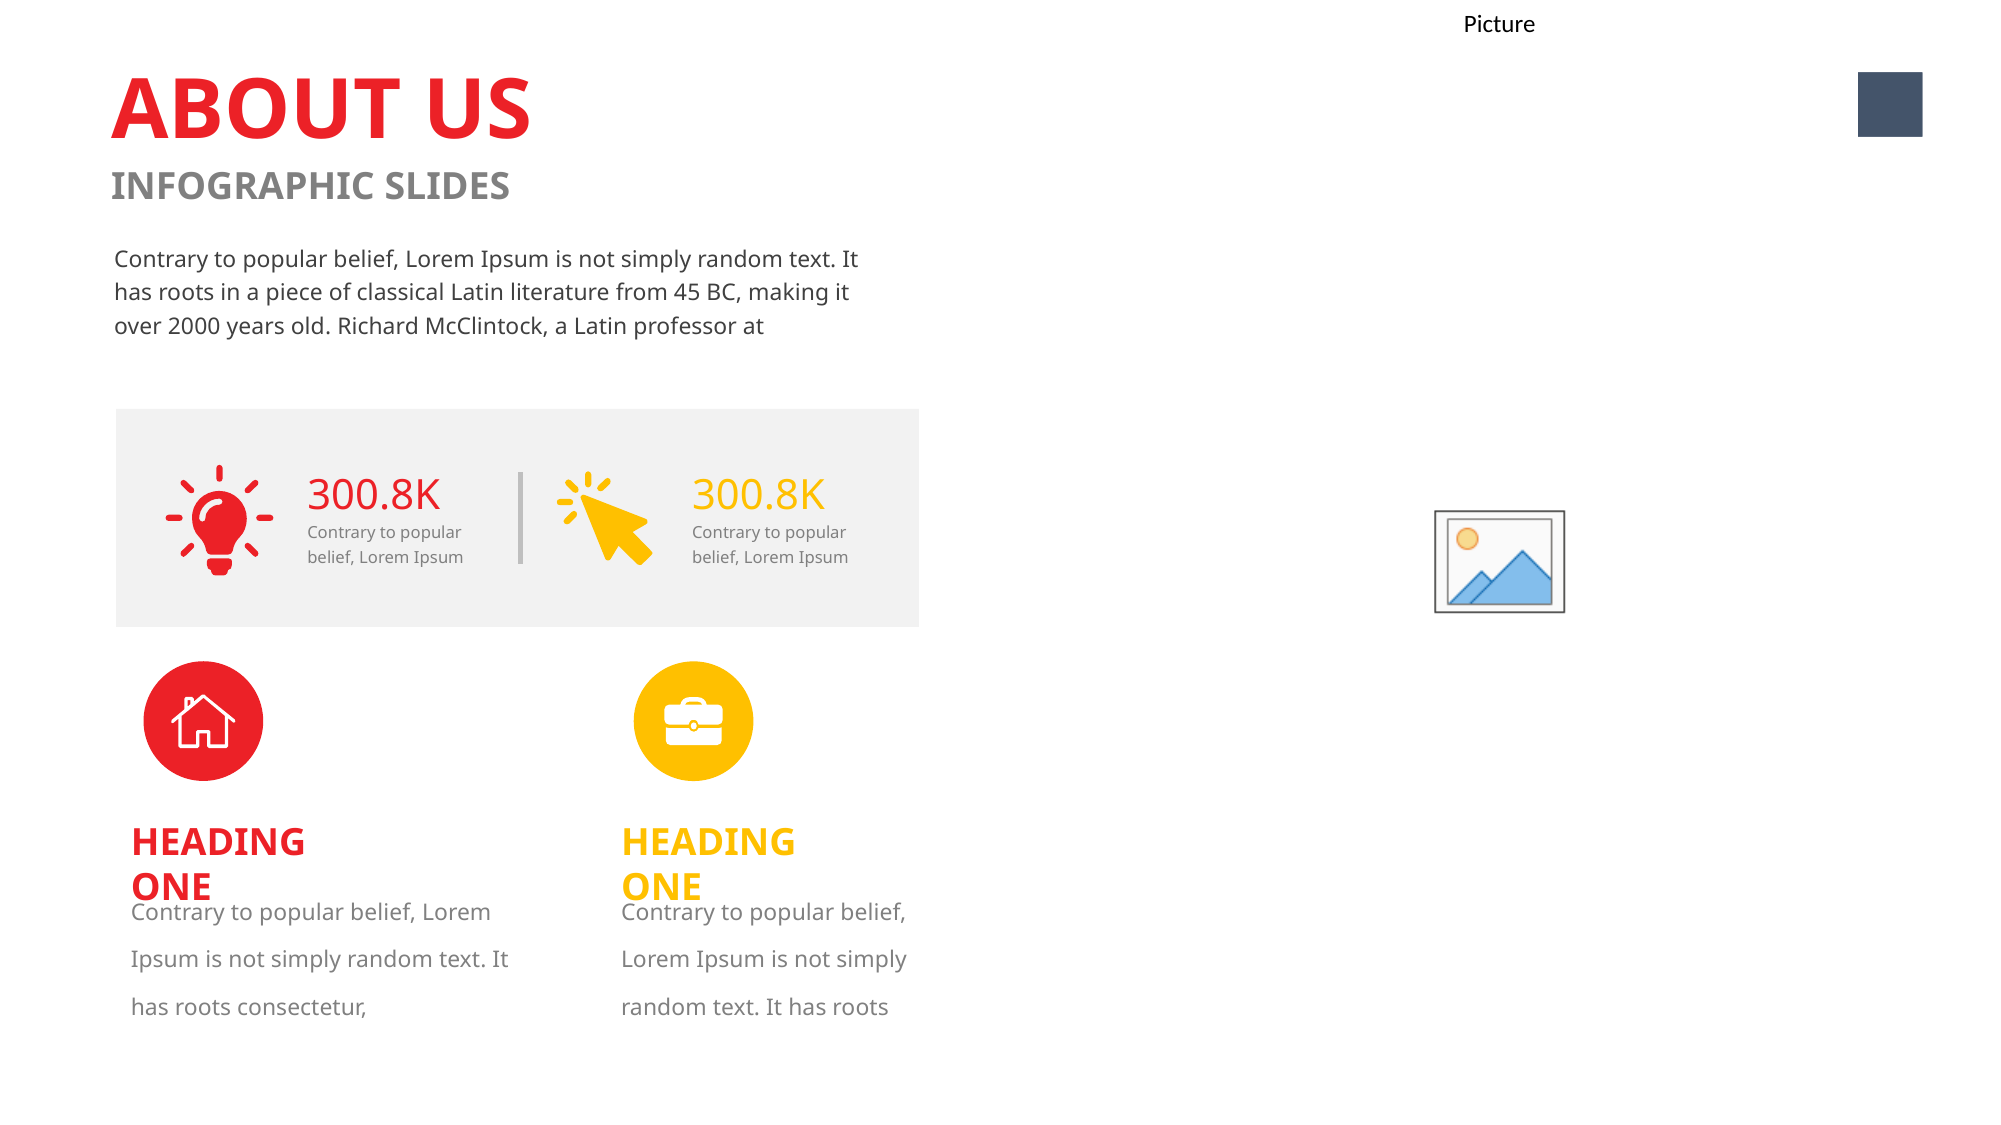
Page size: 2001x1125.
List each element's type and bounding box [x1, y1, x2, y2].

text_box [96, 95, 966, 1030]
picture [999, 0, 2000, 1125]
